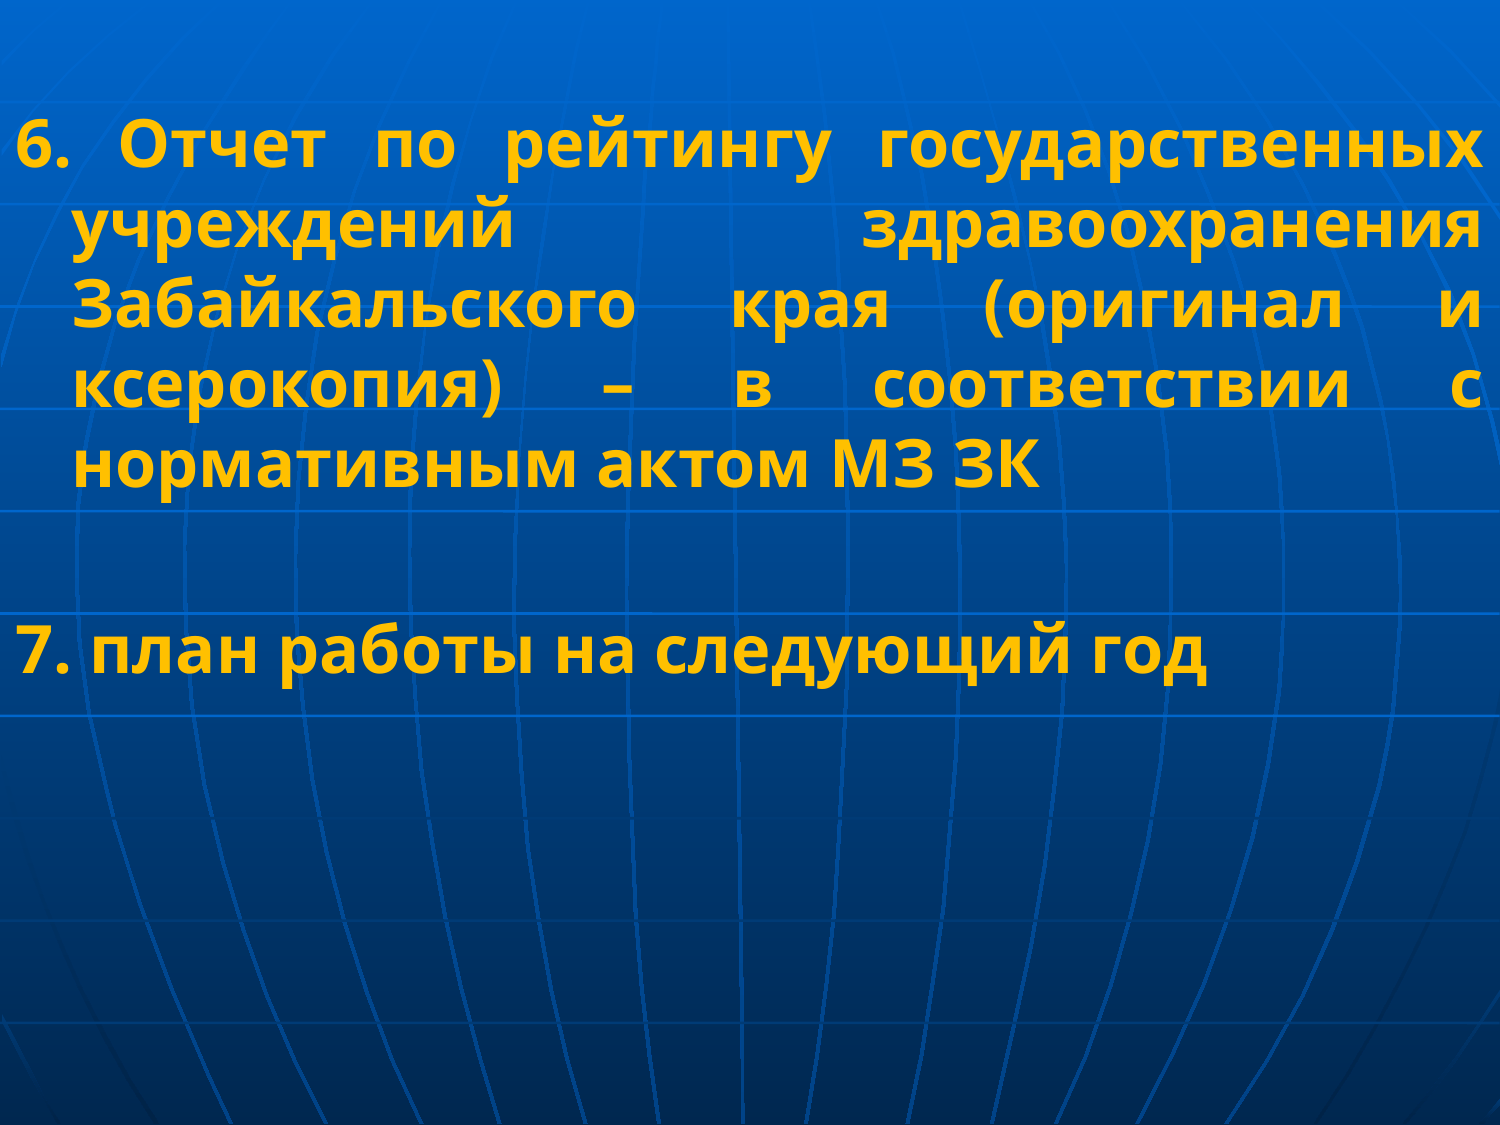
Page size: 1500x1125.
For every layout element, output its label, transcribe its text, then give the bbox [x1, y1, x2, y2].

list 6. Отчет по рейтингу государственных учреждений здравоохранения Забайкальского края (оригинал и ксерокопия) – в соответствии с нормативным актом МЗ ЗК 7. план работы на следующий год [0, 0, 1500, 1125]
